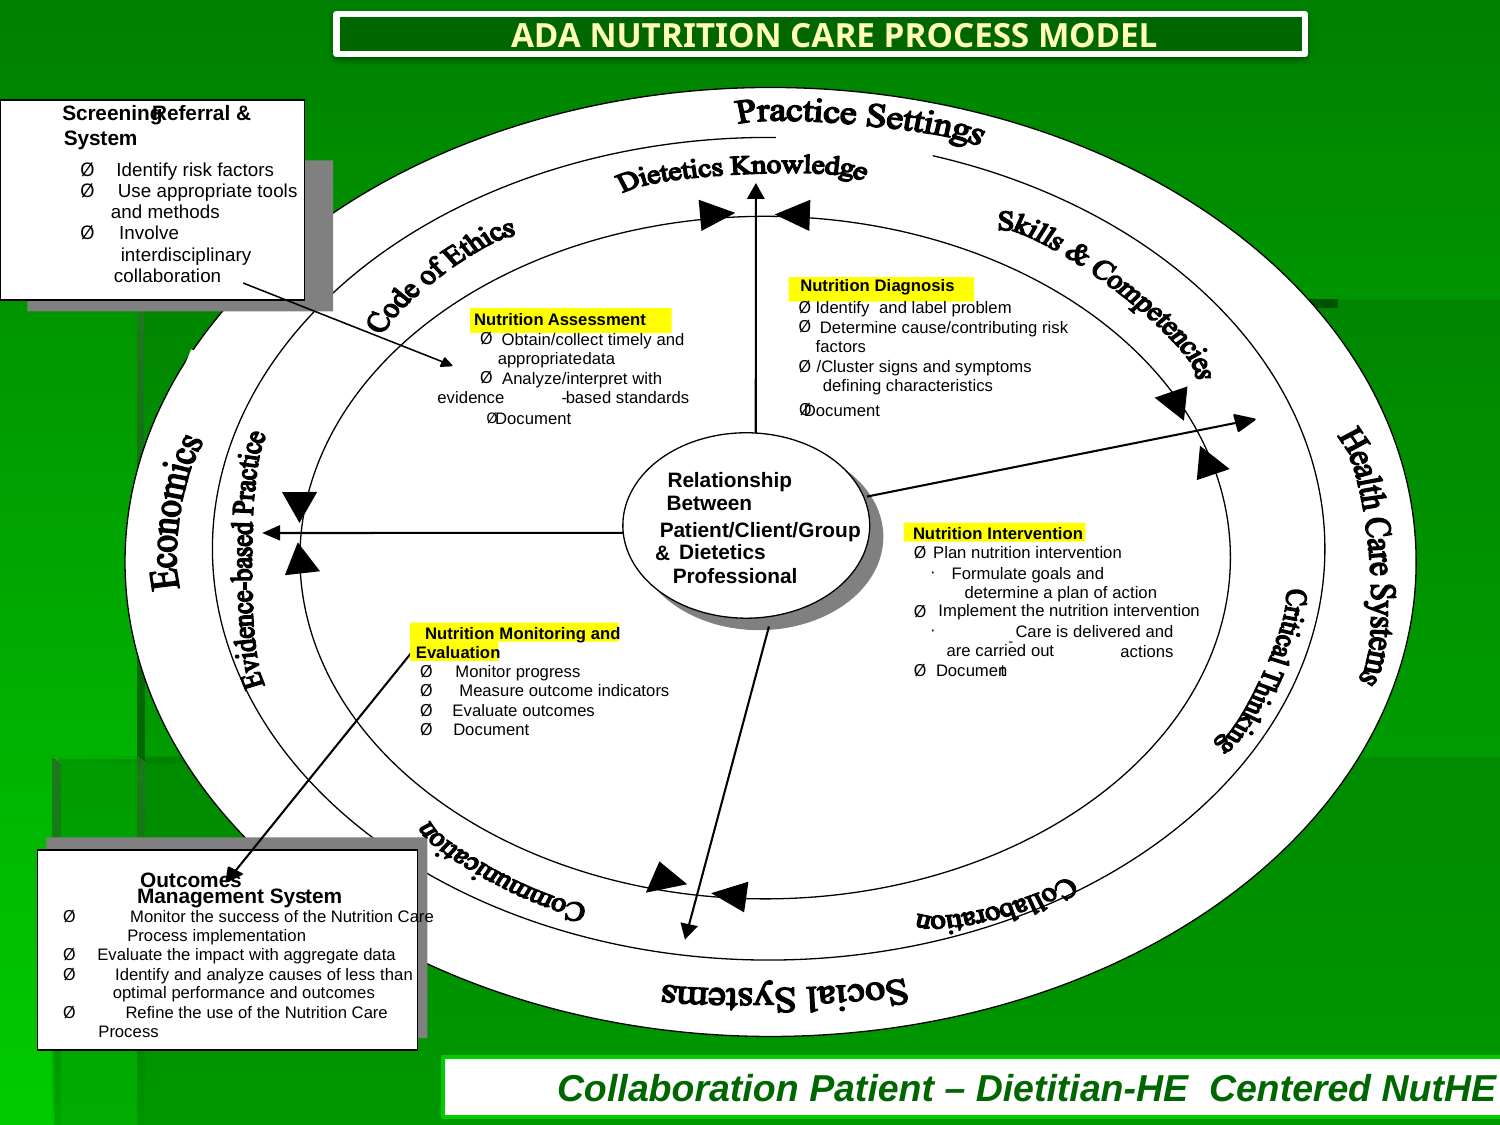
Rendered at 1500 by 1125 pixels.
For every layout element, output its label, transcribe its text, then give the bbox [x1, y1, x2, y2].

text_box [661, 978, 908, 1013]
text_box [149, 435, 202, 592]
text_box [1214, 589, 1307, 754]
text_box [680, 626, 770, 940]
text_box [998, 211, 1211, 379]
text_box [261, 524, 624, 541]
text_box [0, 0, 1500, 1108]
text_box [917, 879, 1076, 935]
text_box Collaboration Patient – Dietitian-HE Centered NutHE [441, 1115, 1500, 1119]
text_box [419, 821, 585, 921]
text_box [746, 182, 765, 434]
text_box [367, 223, 515, 332]
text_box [474, 404, 511, 439]
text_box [1337, 425, 1397, 687]
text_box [614, 154, 867, 193]
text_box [230, 431, 266, 692]
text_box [734, 98, 985, 147]
